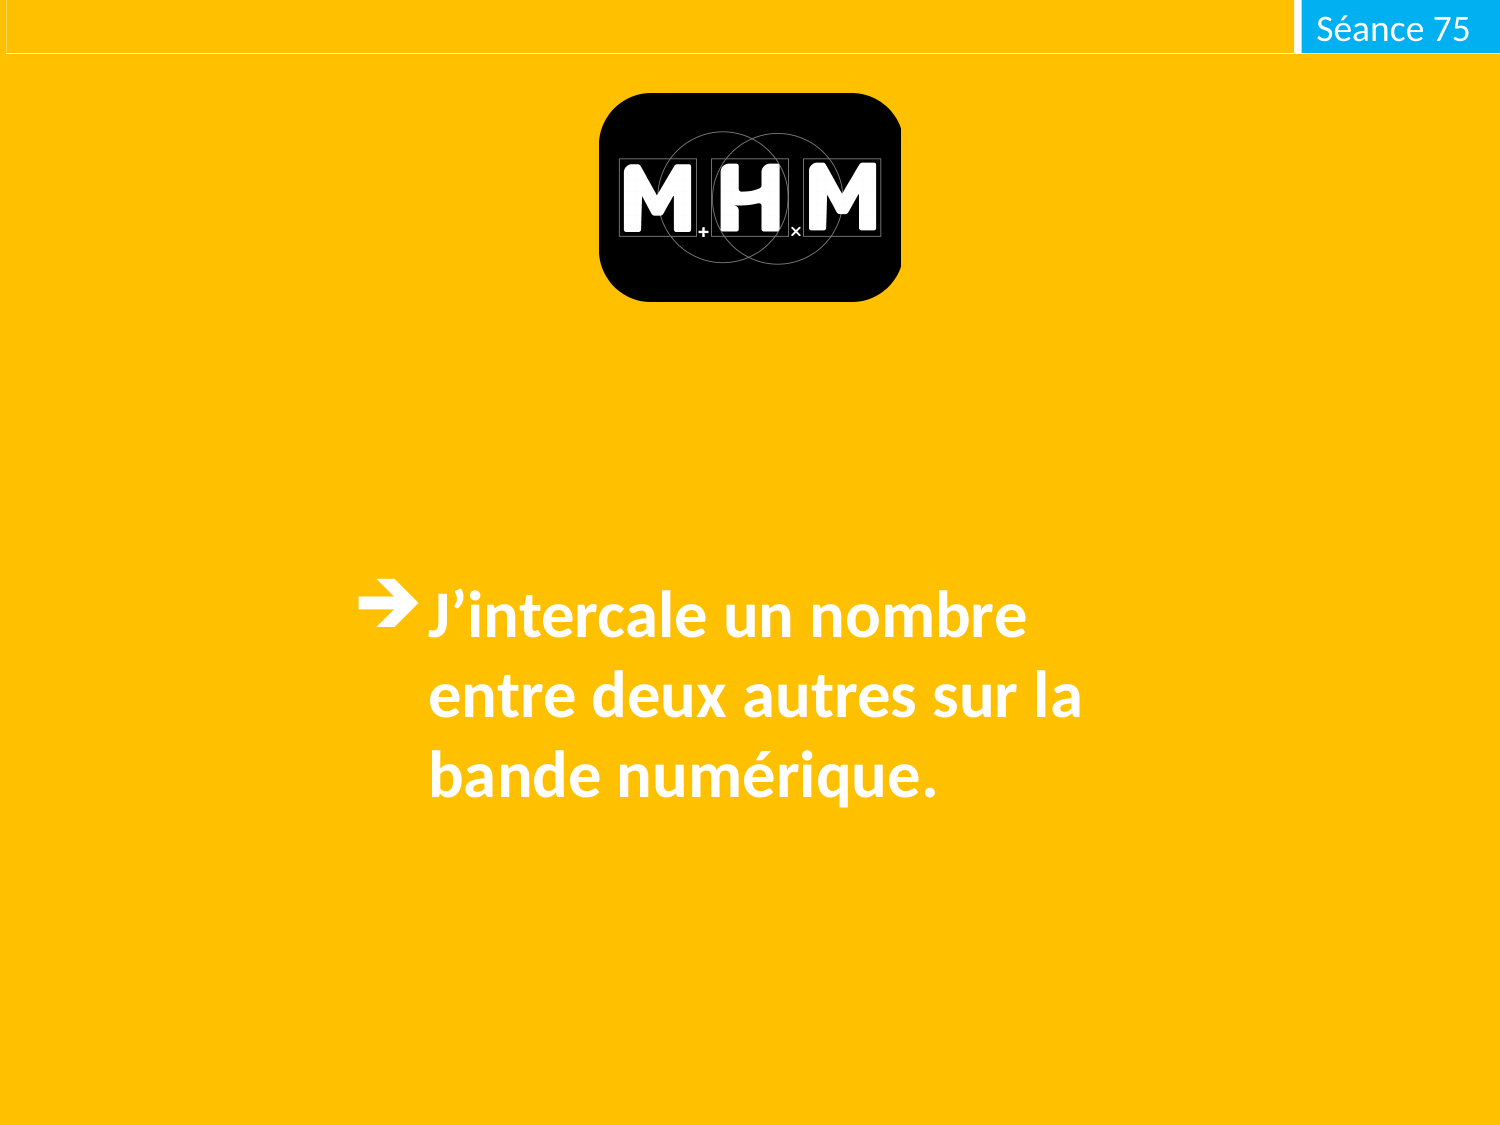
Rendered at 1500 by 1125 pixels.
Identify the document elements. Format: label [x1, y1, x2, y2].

text_box [0, 54, 1500, 1125]
